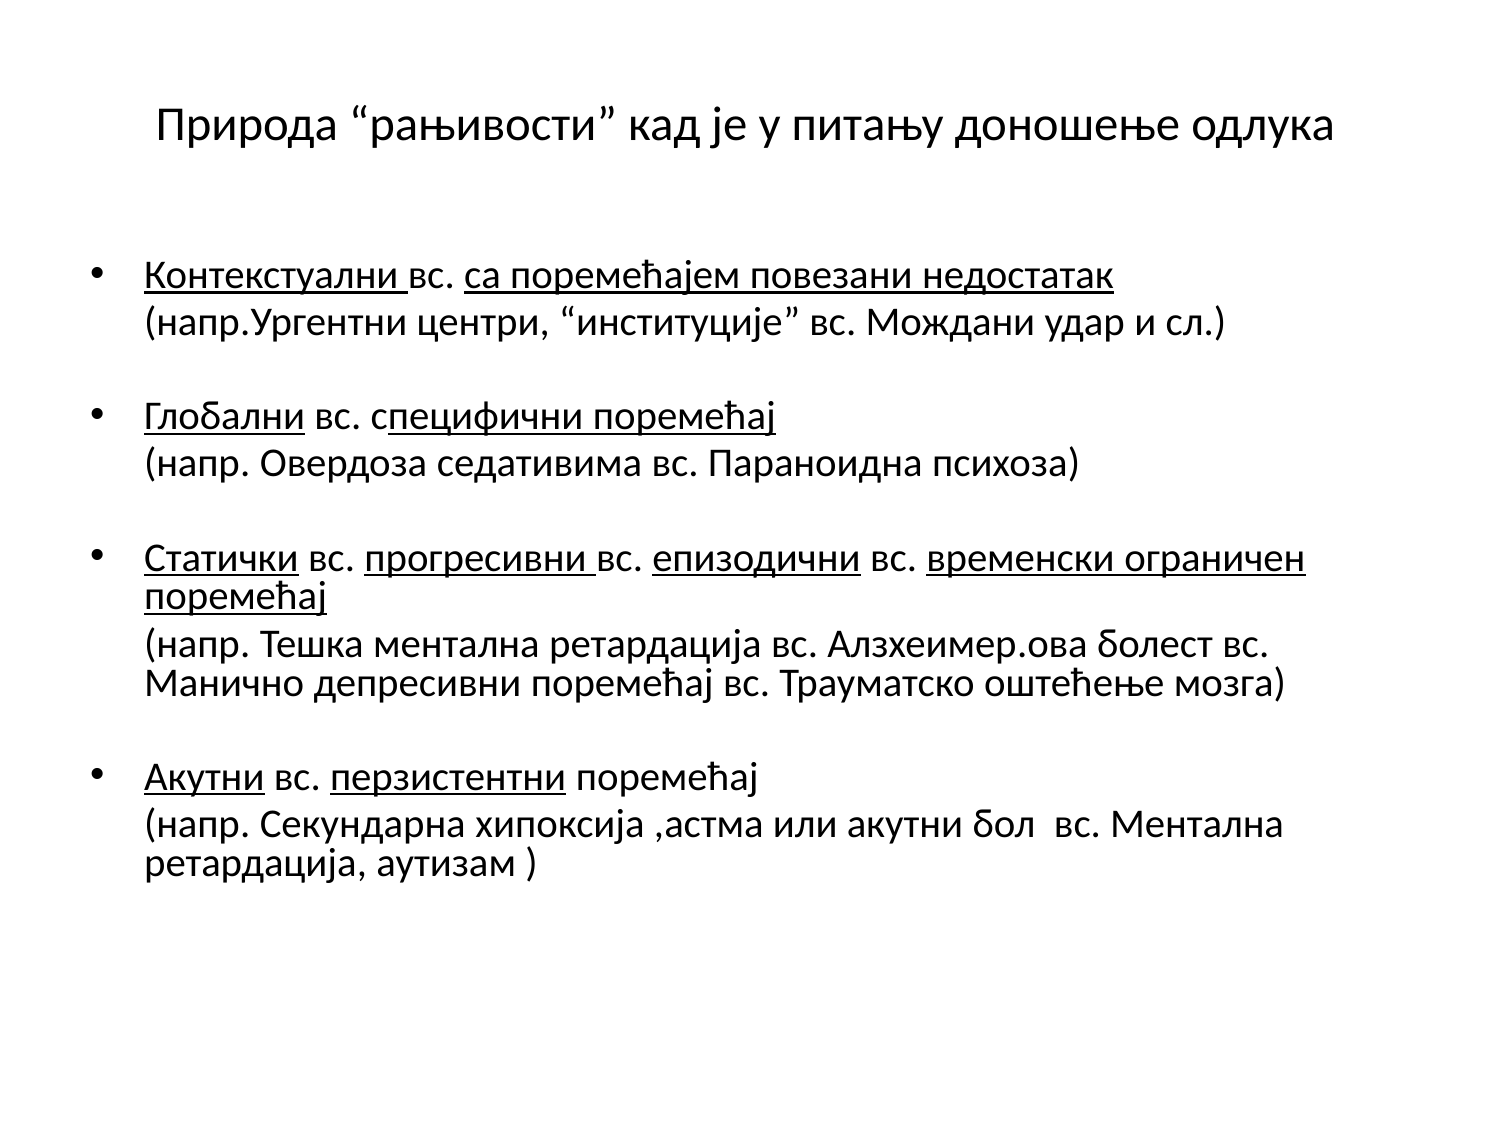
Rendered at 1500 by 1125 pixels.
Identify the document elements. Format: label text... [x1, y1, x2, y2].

title Природа “рањивости” кад је у питању доношење одлука [125, 62, 1388, 238]
list Контекстуални вс. са поремећајем повезани недостатак (напр.Ургентни центри, “институције” вс. Мождани удар и сл.) Глобални вс. специфични поремећај (напр. Овердоза седативима вс. Параноидна психоза) Статички вс. прогресивни вс. епизодични вс. временски ограничен поремећај (напр. Тешка ментална ретардација вс. Алзхеимер.ова болест вс. Манично депресивни поремећај вс. Трауматско оштећење мозга) Акутни вс. перзистентни поремећај (напр. Секундарна хипоксија ,астма или акутни бол вс. Ментална ретардација, аутизам ) [75, 249, 1425, 993]
